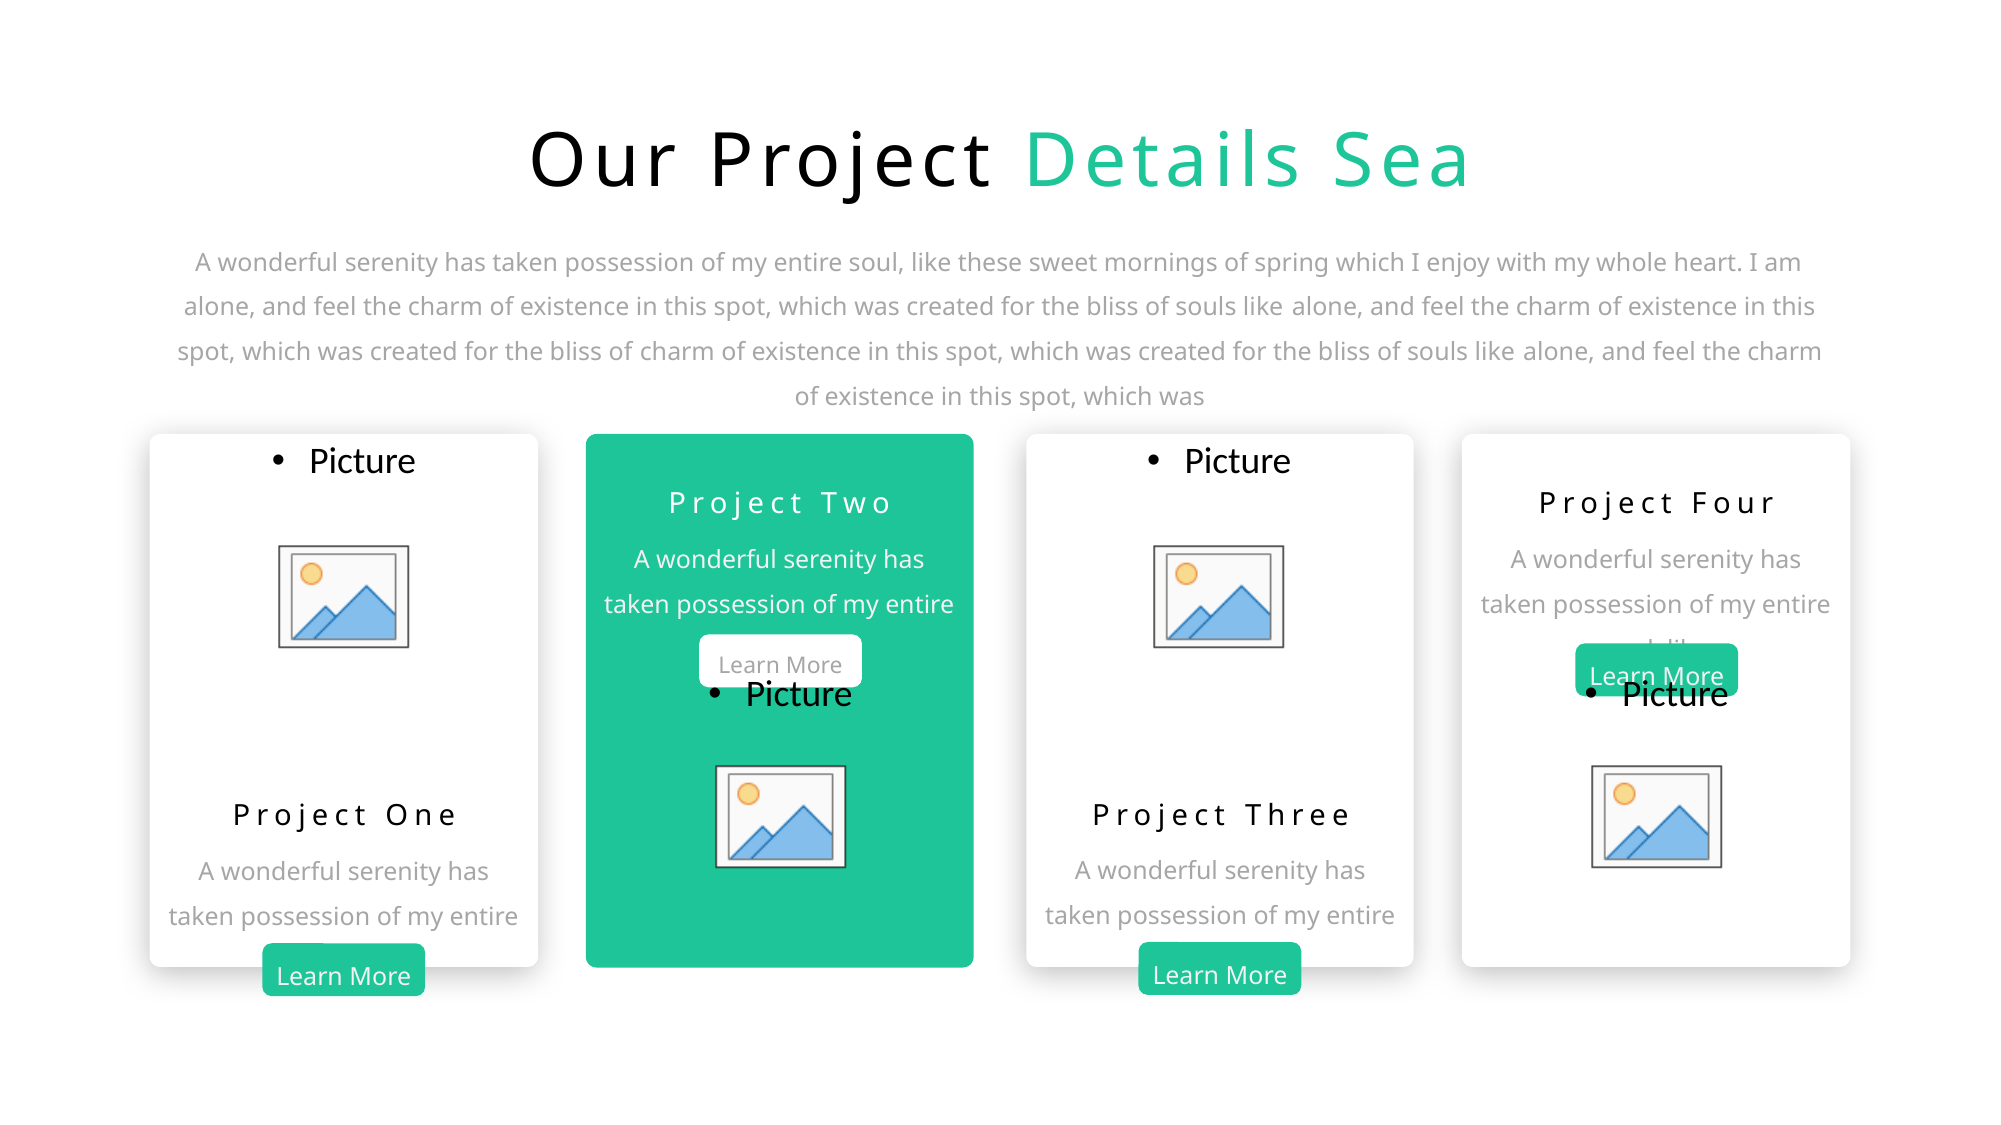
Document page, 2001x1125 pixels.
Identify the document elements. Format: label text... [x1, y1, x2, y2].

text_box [150, 771, 538, 935]
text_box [585, 459, 973, 623]
text_box Our Project Details Sea [471, 104, 1529, 210]
text_box [148, 441, 540, 969]
picture [149, 433, 539, 761]
picture [586, 666, 975, 968]
text_box [1460, 432, 1852, 963]
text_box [689, 629, 872, 666]
text_box [584, 432, 975, 962]
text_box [1462, 459, 1850, 623]
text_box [1128, 936, 1311, 995]
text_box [252, 938, 435, 997]
picture [1025, 433, 1414, 761]
text_box [1025, 440, 1415, 969]
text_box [1565, 638, 1748, 666]
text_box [1026, 771, 1414, 934]
picture [1463, 666, 1850, 968]
text_box A wonderful serenity has taken possession of my entire soul, like these sweet mornings of spring which I enjoy with my whole heart. I am alone, and feel the charm of existence in this spot, which was created for the bliss of souls like alone, and feel the charm of existence in this spot, which was created for the bliss of charm of existence in this spot, which was created for the bliss of souls like alone, and feel the charm of existence in this spot, which was [152, 223, 1848, 418]
